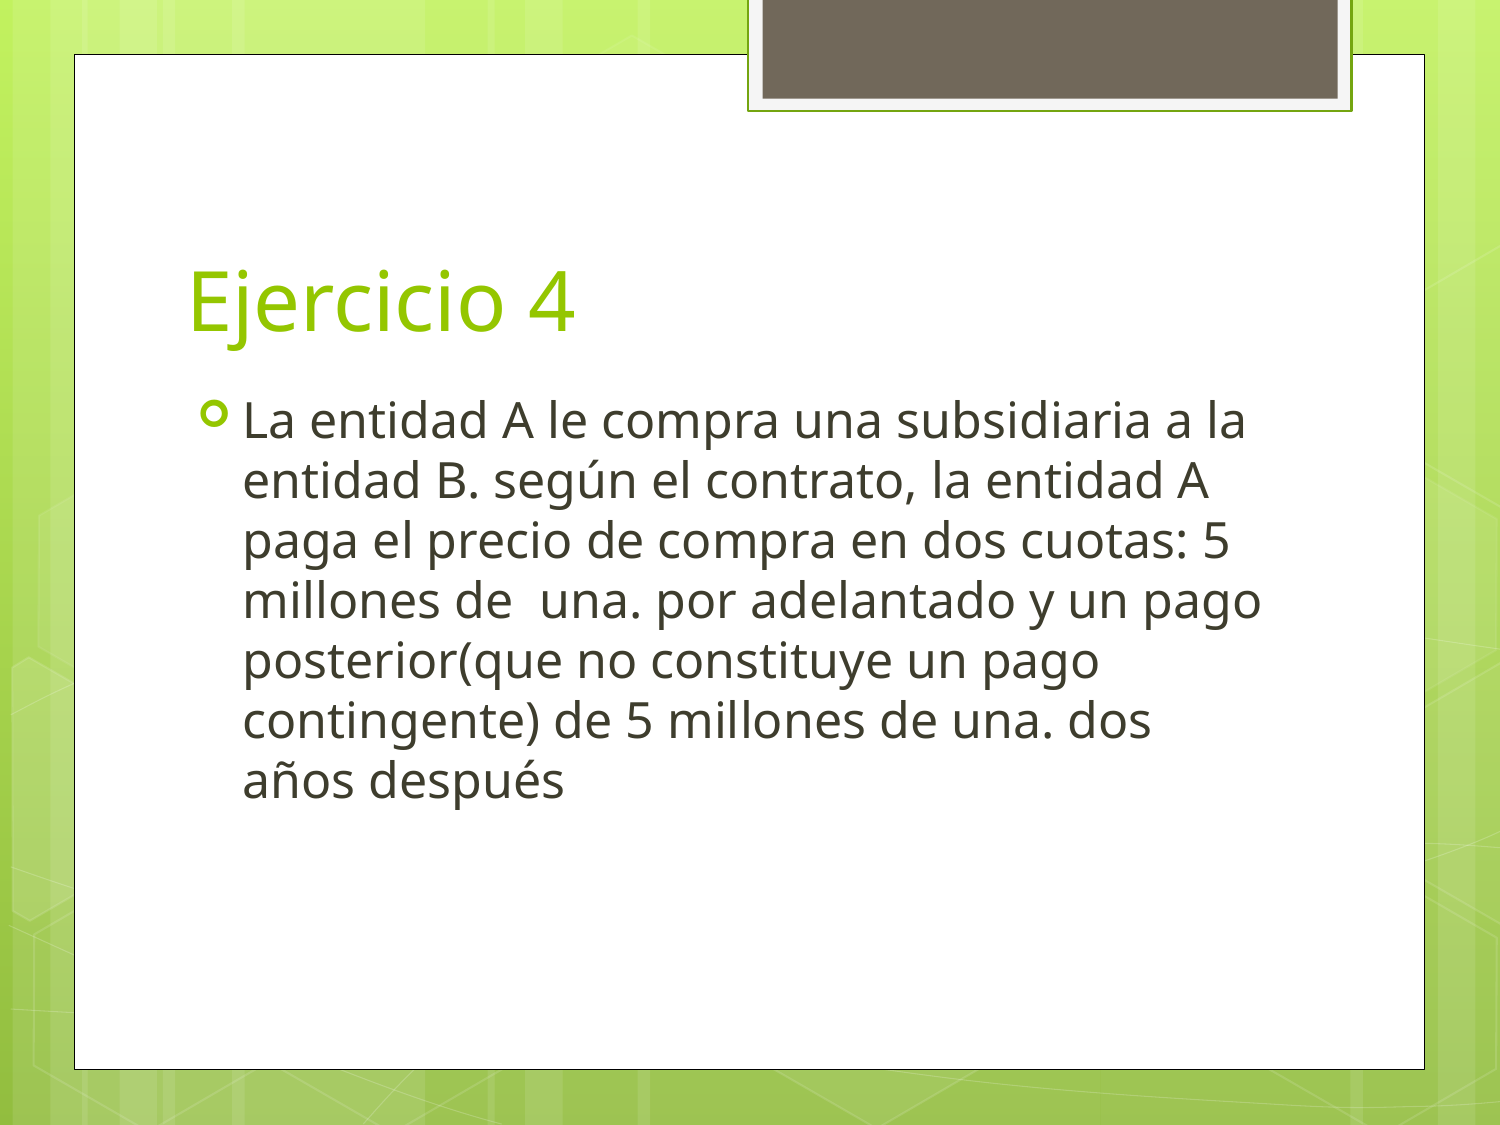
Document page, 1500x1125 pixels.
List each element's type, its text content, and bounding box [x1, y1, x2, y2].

list La entidad A le compra una subsidiaria a la entidad B. según el contrato, la entidad A paga el precio de compra en dos cuotas: 5 millones de una. por adelantado y un pago posterior(que no constituye un pago contingente) de 5 millones de una. dos años después [171, 381, 1283, 957]
title Ejercicio 4 [171, 168, 1324, 357]
